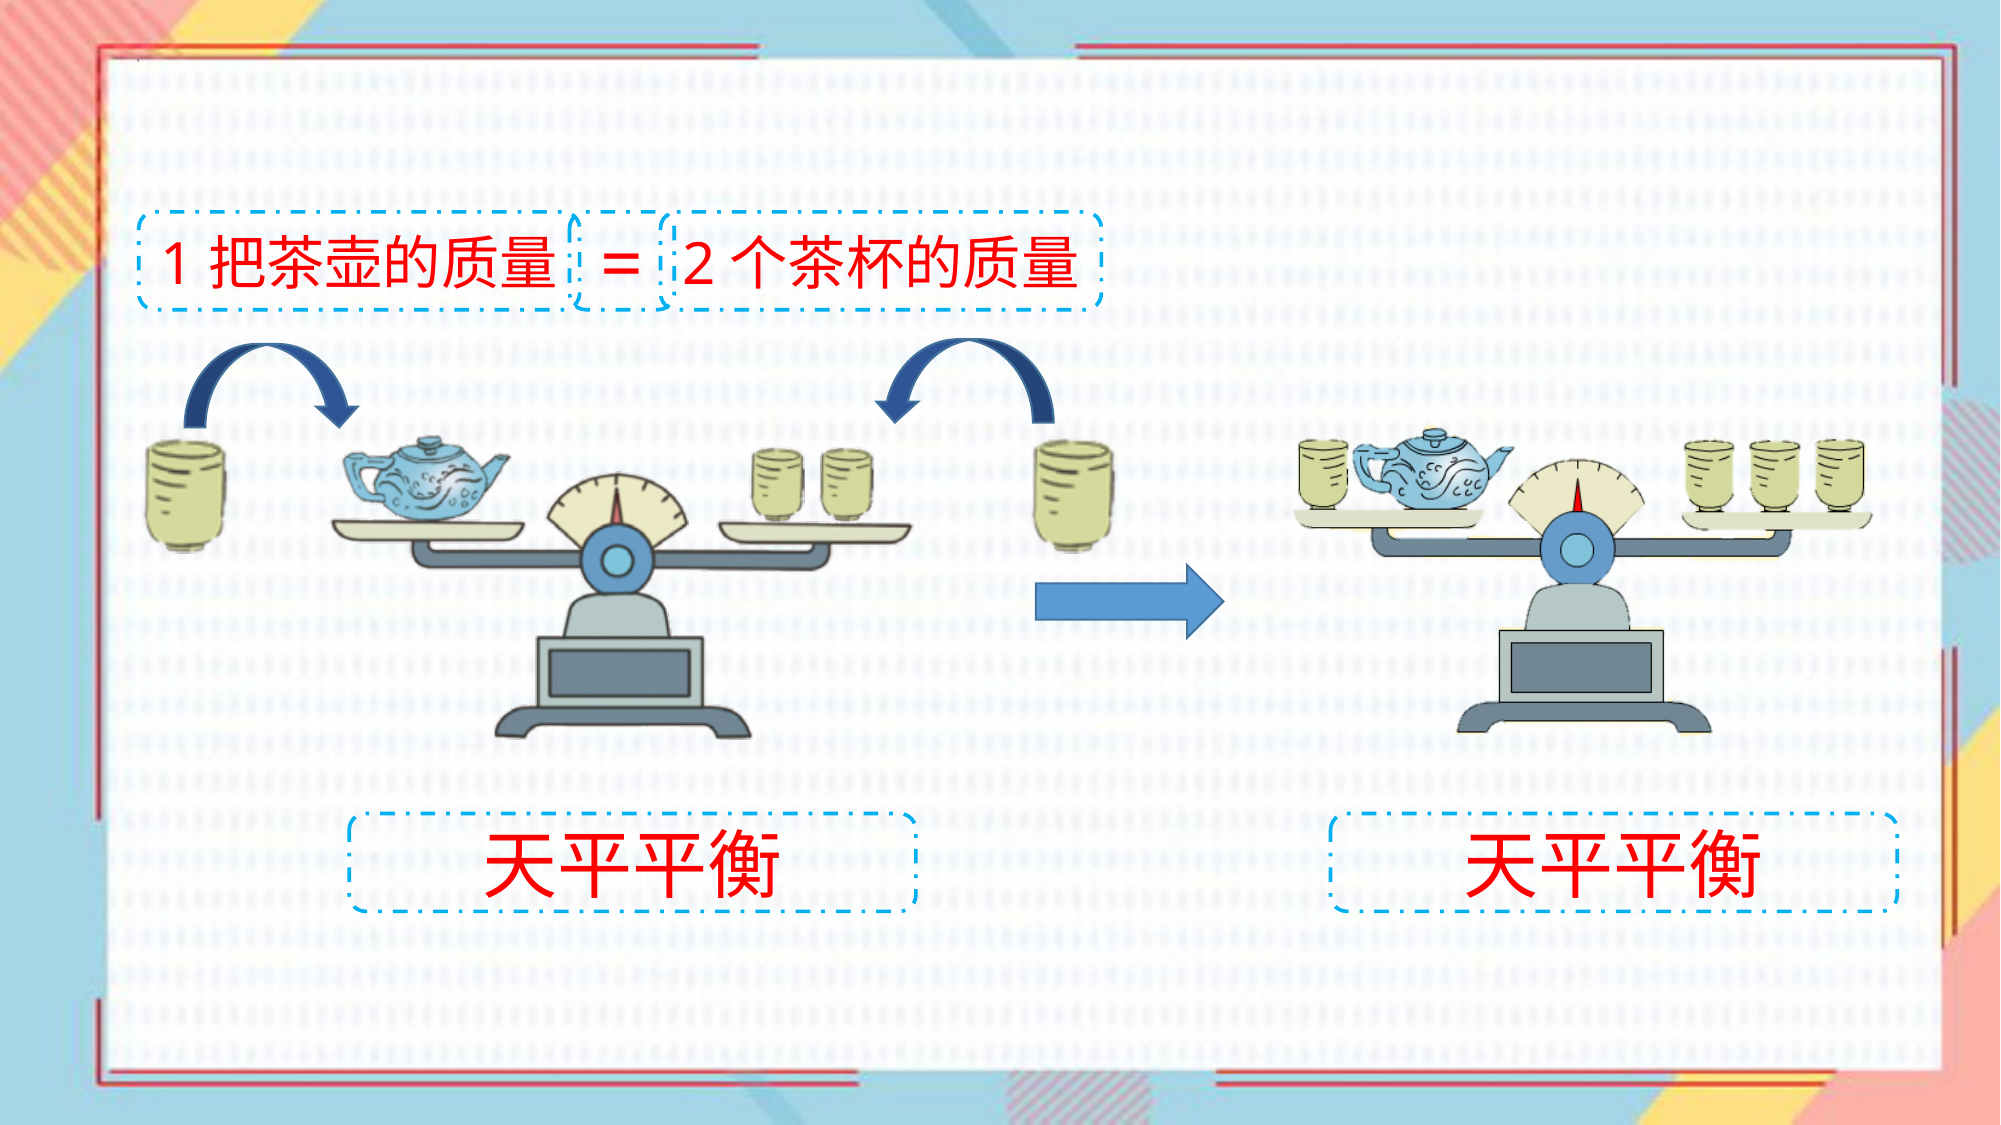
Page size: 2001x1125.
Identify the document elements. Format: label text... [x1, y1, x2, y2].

text_box 2个茶杯的质量 [668, 210, 1103, 311]
text_box [874, 338, 1055, 424]
text_box 天平平衡 [1329, 812, 1899, 913]
text_box 1把茶壶的质量 [137, 210, 575, 311]
picture [0, 0, 2001, 1125]
text_box 天平平衡 [348, 812, 917, 913]
text_box = [568, 210, 676, 311]
text_box [183, 342, 347, 427]
text_box [1034, 562, 1225, 641]
